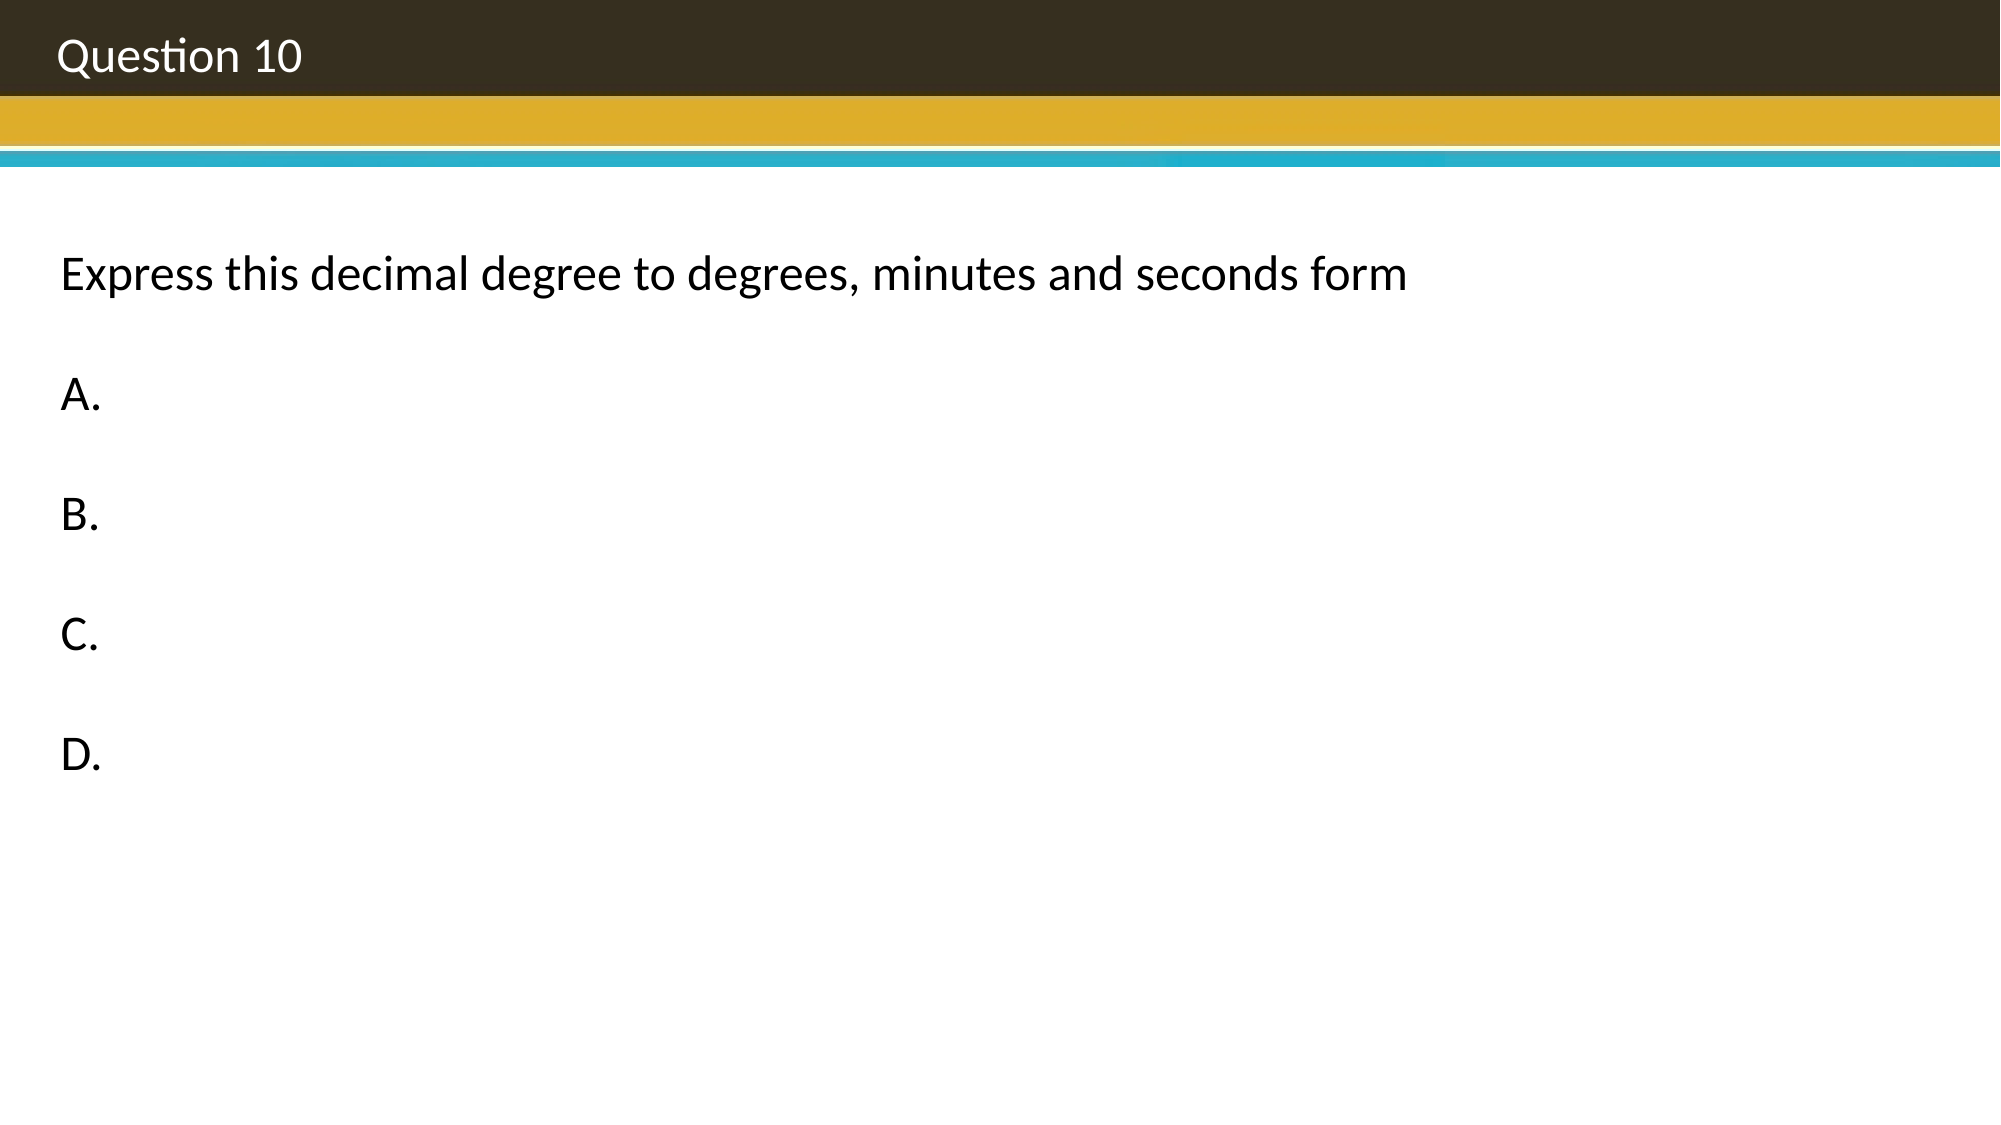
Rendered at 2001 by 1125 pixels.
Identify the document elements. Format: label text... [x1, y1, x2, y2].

picture [0, 0, 2000, 167]
text_box Question 10 [41, 14, 318, 90]
